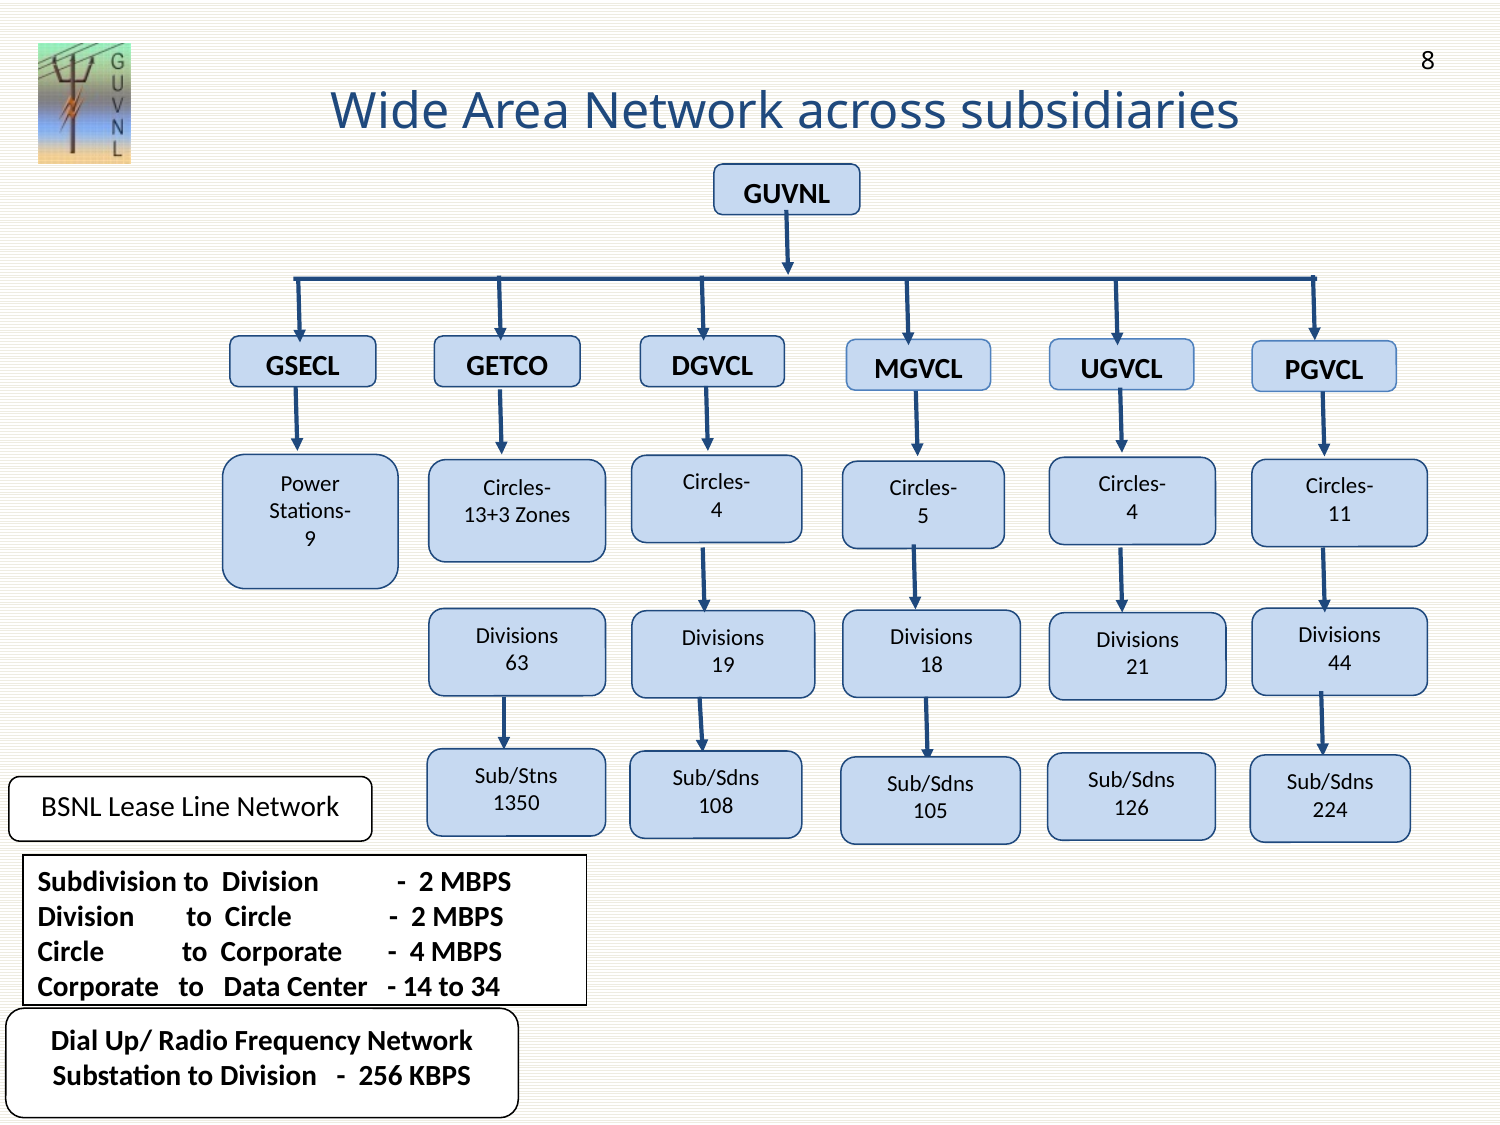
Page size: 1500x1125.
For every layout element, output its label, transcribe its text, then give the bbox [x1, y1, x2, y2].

title Wide Area Network across subsidiaries [159, 49, 1413, 147]
picture [38, 43, 132, 165]
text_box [222, 163, 1428, 845]
text_box BSNL Lease Line Network [8, 776, 217, 842]
text_box Dial Up/ Radio Frequency Network Substation to Division - 256 KBPS [5, 1008, 519, 1118]
slide_number 8 [1324, 37, 1451, 116]
text_box Subdivision to Division - 2 MBPS Division to Circle - 2 MBPS Circle to Corporate - 4 MBPS Corporate to Data Center - 14 to 34 MBPS [22, 855, 587, 1006]
